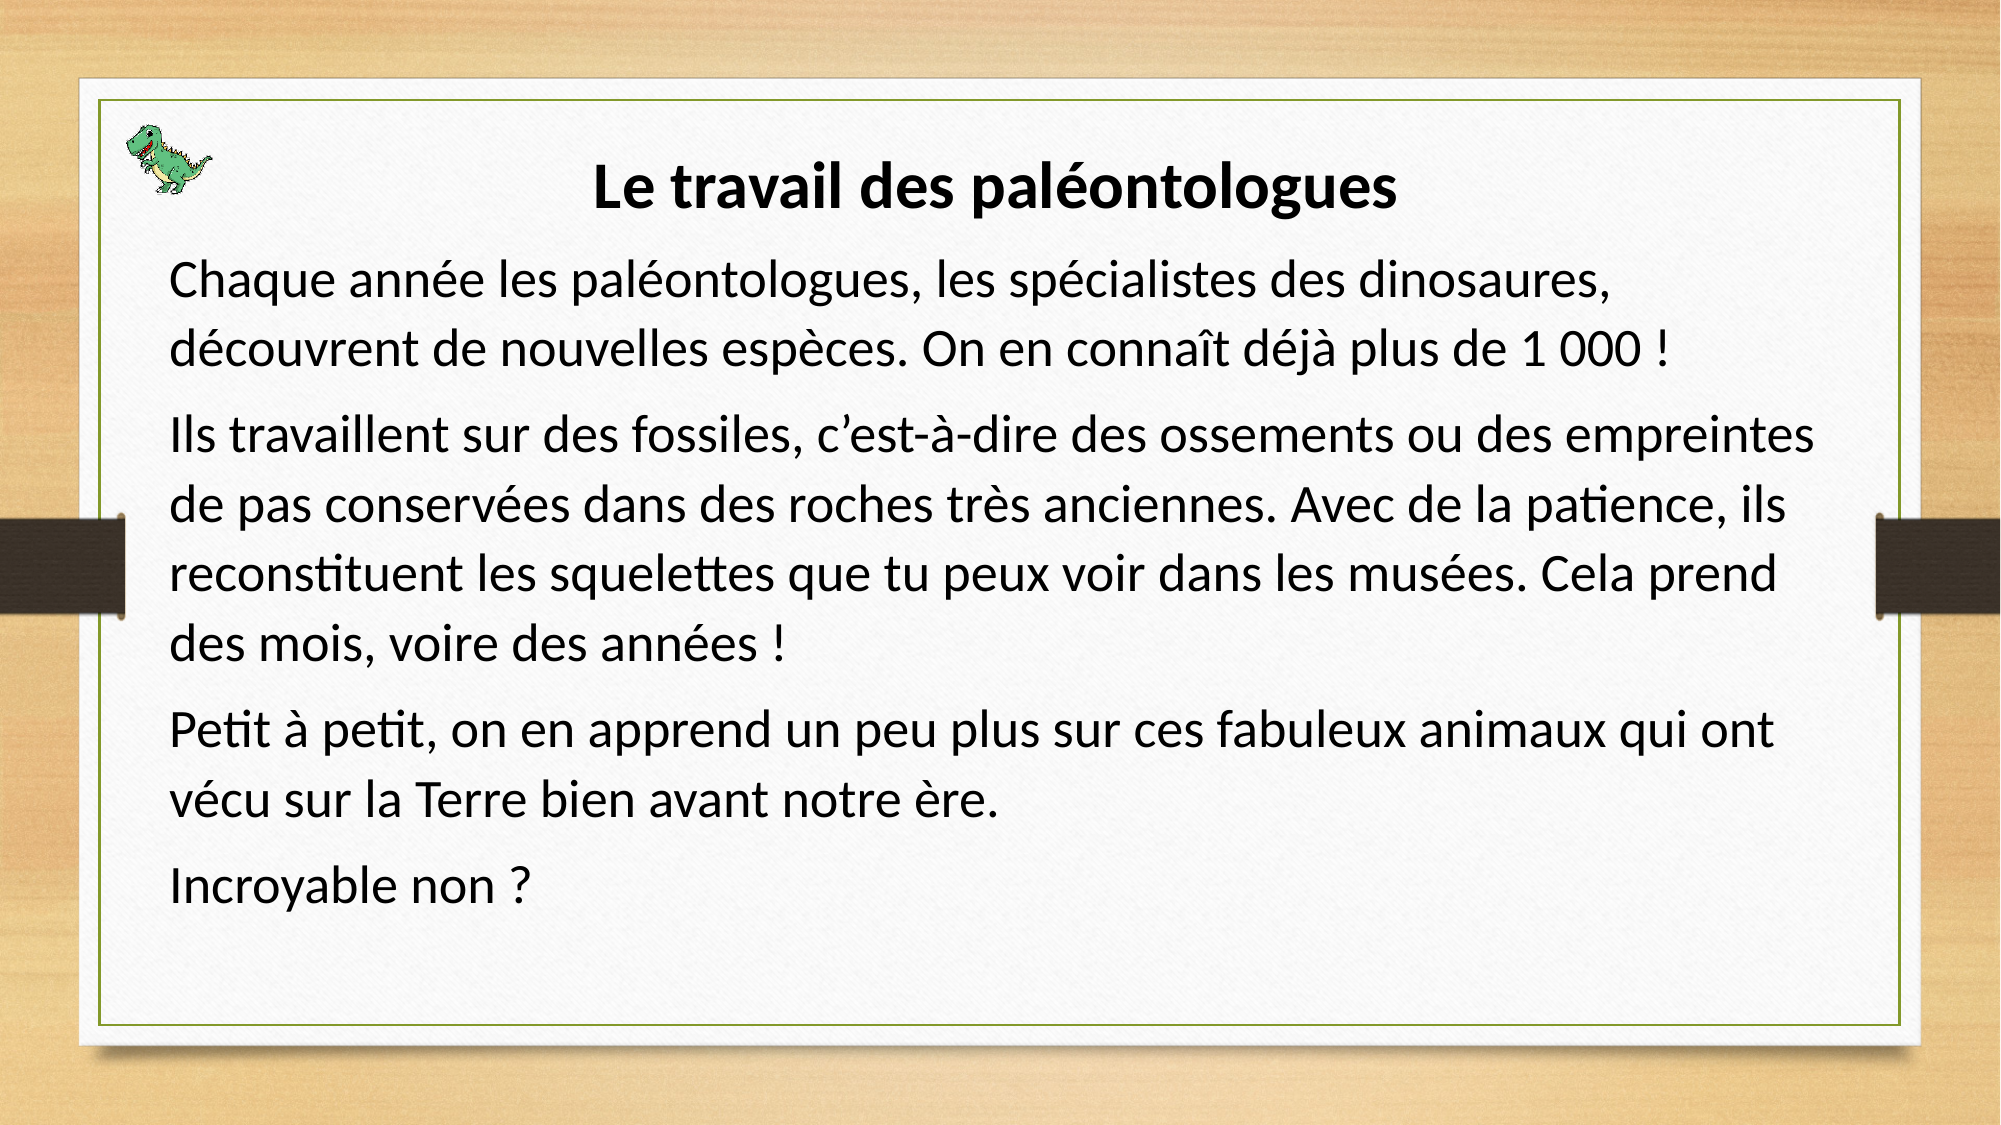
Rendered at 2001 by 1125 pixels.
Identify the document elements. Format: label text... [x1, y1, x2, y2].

text_box Le travail des paléontologues Chaque année les paléontologues, les spécialistes des dinosaures, découvrent de nouvelles espèces. On en connaît déjà plus de 1 000 ! Ils travaillent sur des fossiles, c’est-à-dire des ossements ou des empreintes de pas conservées dans des roches très anciennes. Avec de la patience, ils reconstituent les squelettes que tu peux voir dans les musées. Cela prend des mois, voire des années ! Petit à petit, on en apprend un peu plus sur ces fabuleux animaux qui ont vécu sur la Terre bien avant notre ère. Incroyable non ? [154, 94, 1840, 922]
picture [0, 0, 2001, 1125]
